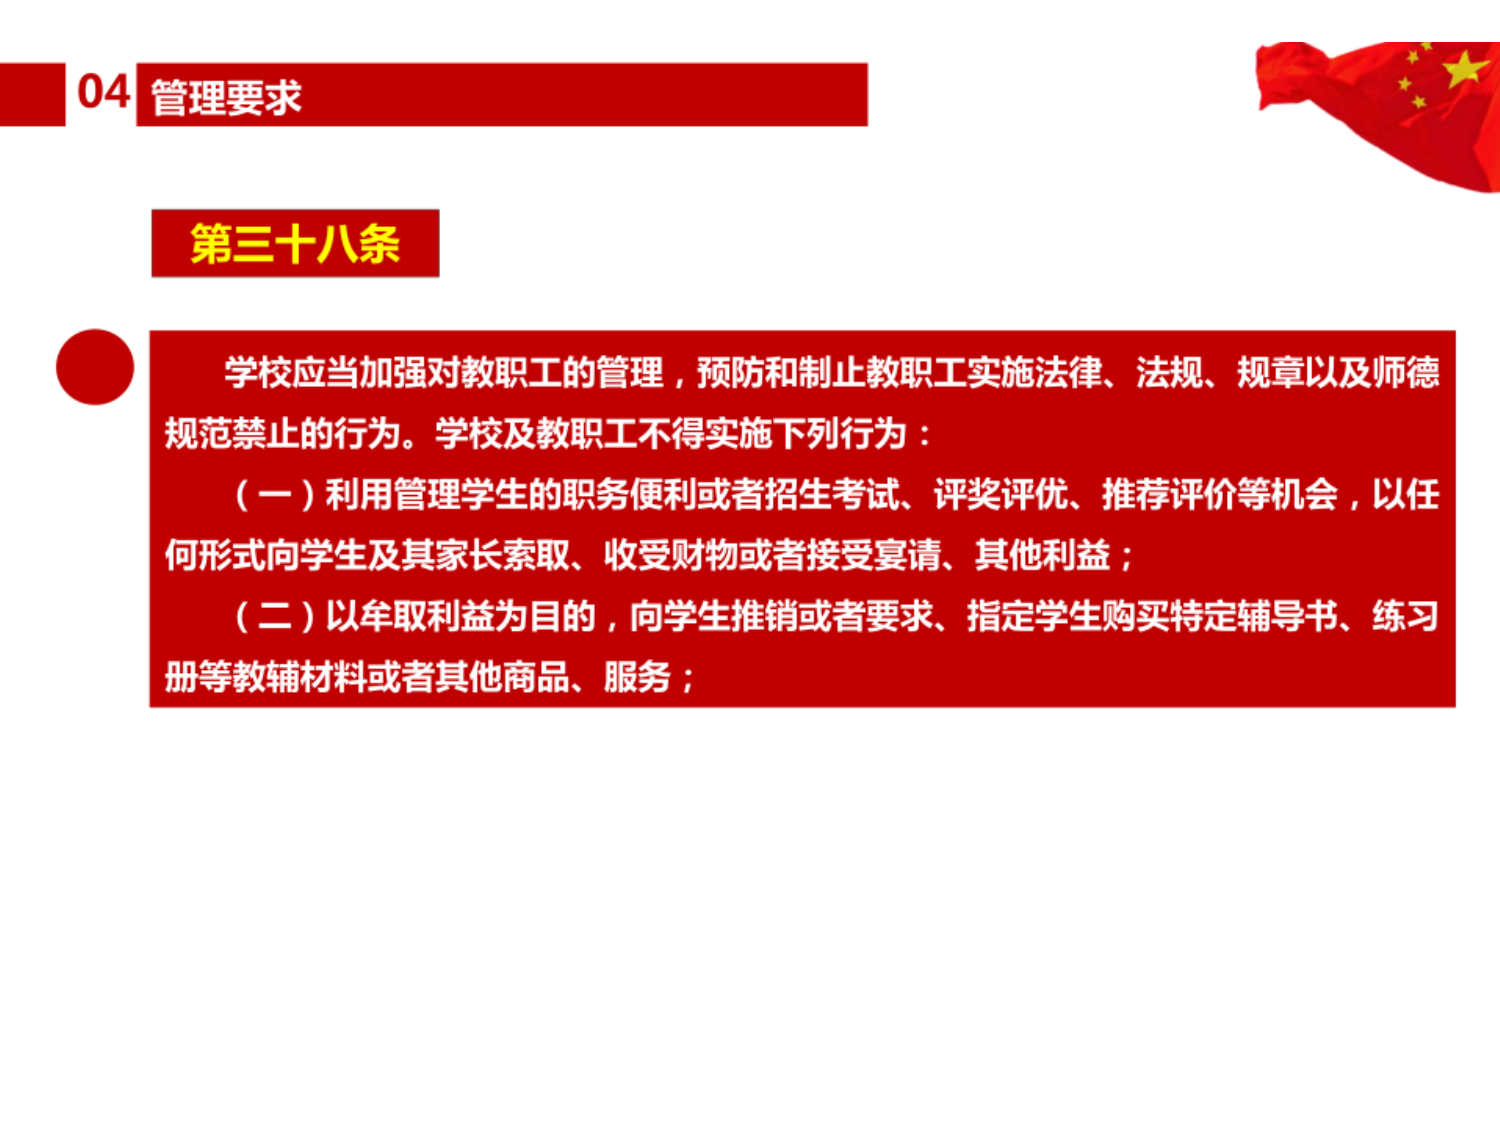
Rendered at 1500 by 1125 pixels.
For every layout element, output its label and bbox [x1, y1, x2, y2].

list [0, 42, 1500, 876]
